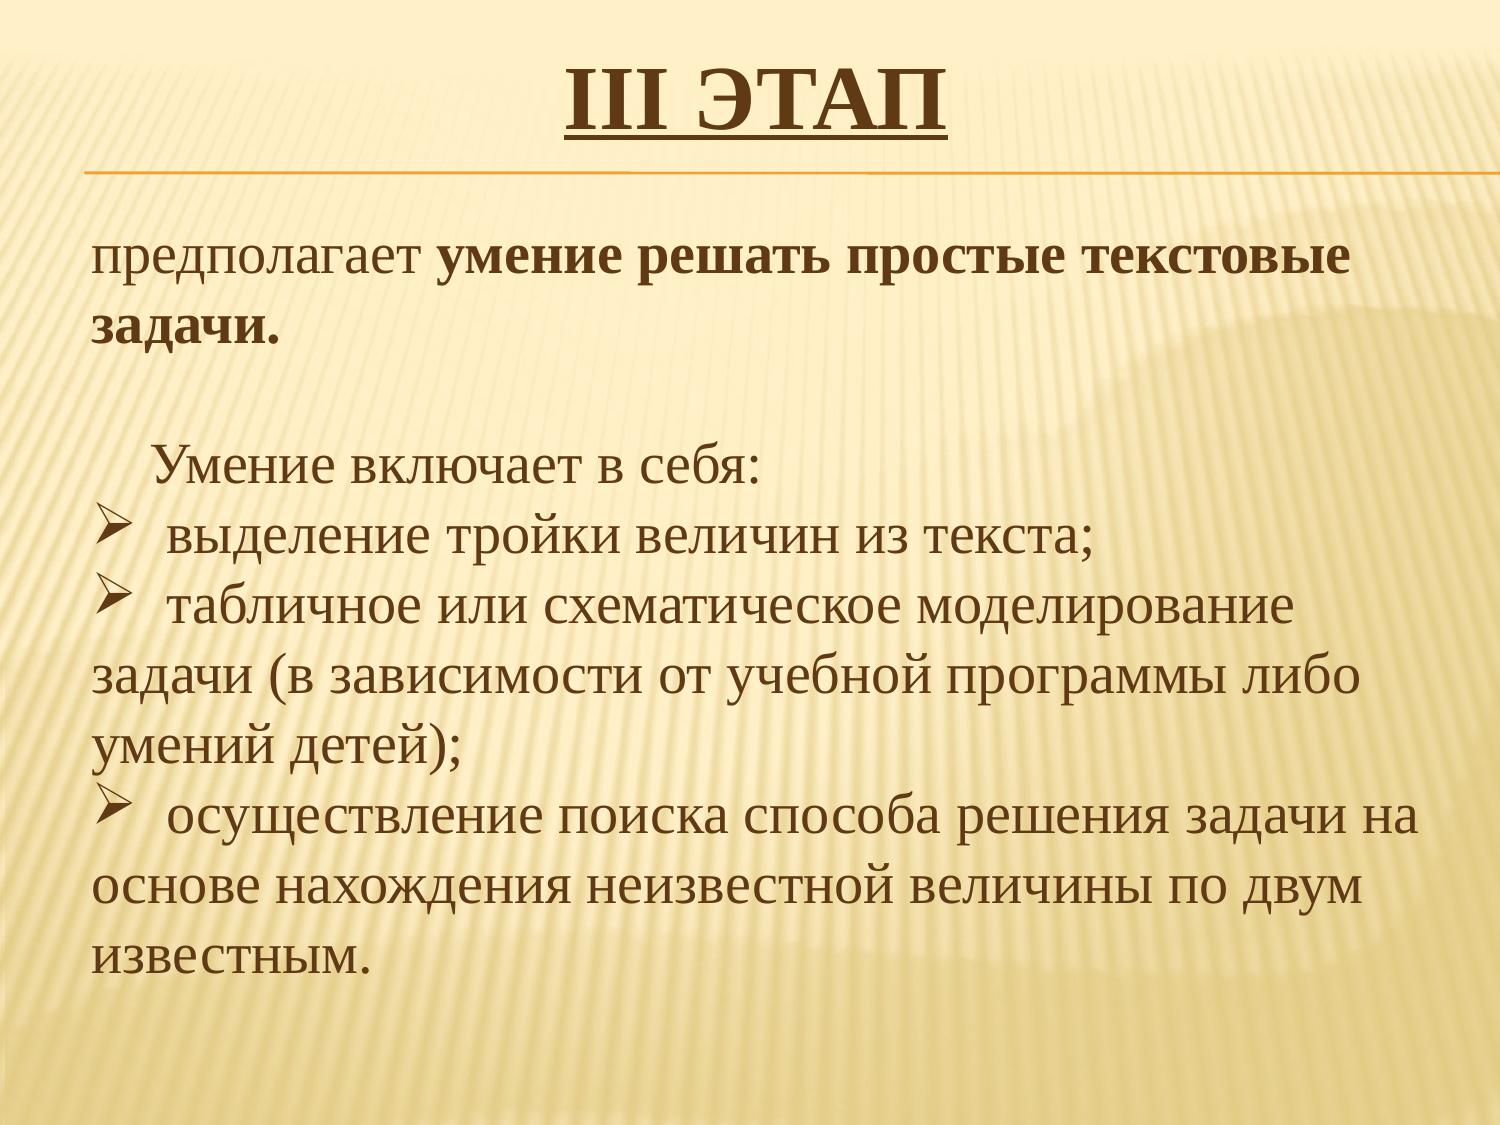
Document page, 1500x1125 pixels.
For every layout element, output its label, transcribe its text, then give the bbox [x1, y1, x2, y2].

text_box предполагает умение решать простые текстовые задачи. Умение включает в себя: выделение тройки величин из текста; табличное или схематическое моделирование задачи (в зависимости от учебной программы либо умений детей); осуществление поиска способа решения задачи на основе нахождения неизвестной величины по двум известным. [76, 208, 1447, 993]
text_box III ЭТАП [301, 30, 1211, 156]
